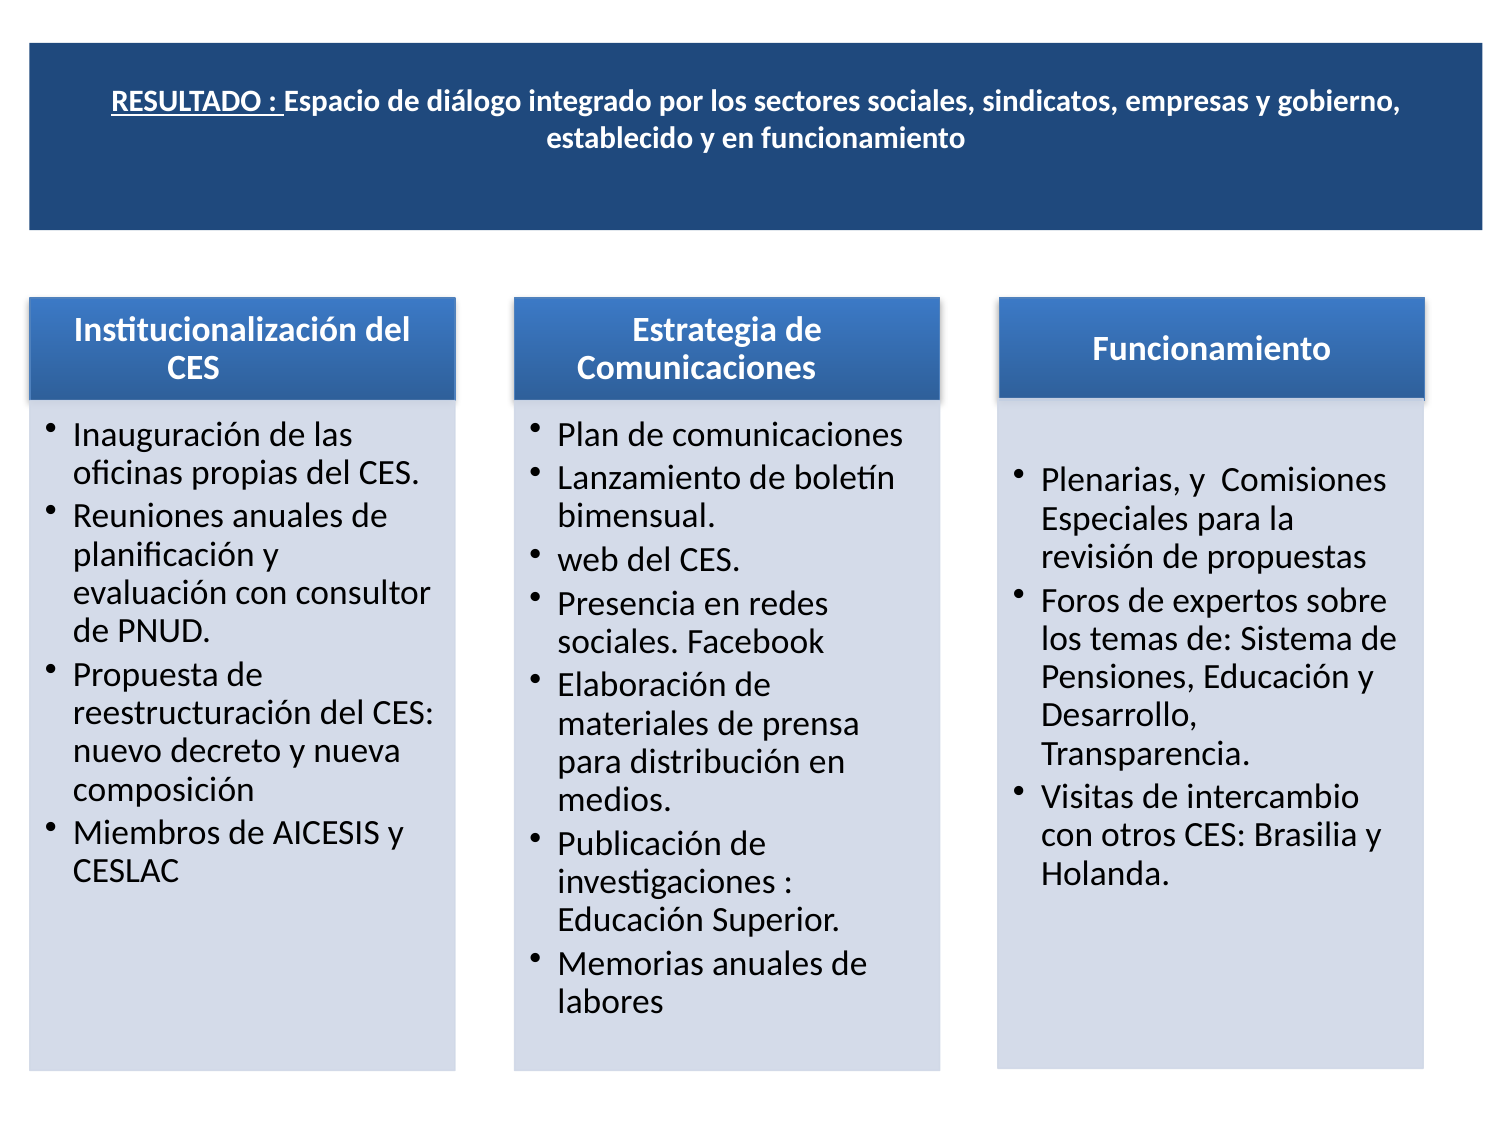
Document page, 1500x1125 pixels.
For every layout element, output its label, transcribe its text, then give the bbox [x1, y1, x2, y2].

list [29, 262, 1426, 1107]
title RESULTADO : Espacio de diálogo integrado por los sectores sociales, sindicatos, empresas y gobierno, establecido y en funcionamiento [29, 42, 1483, 231]
